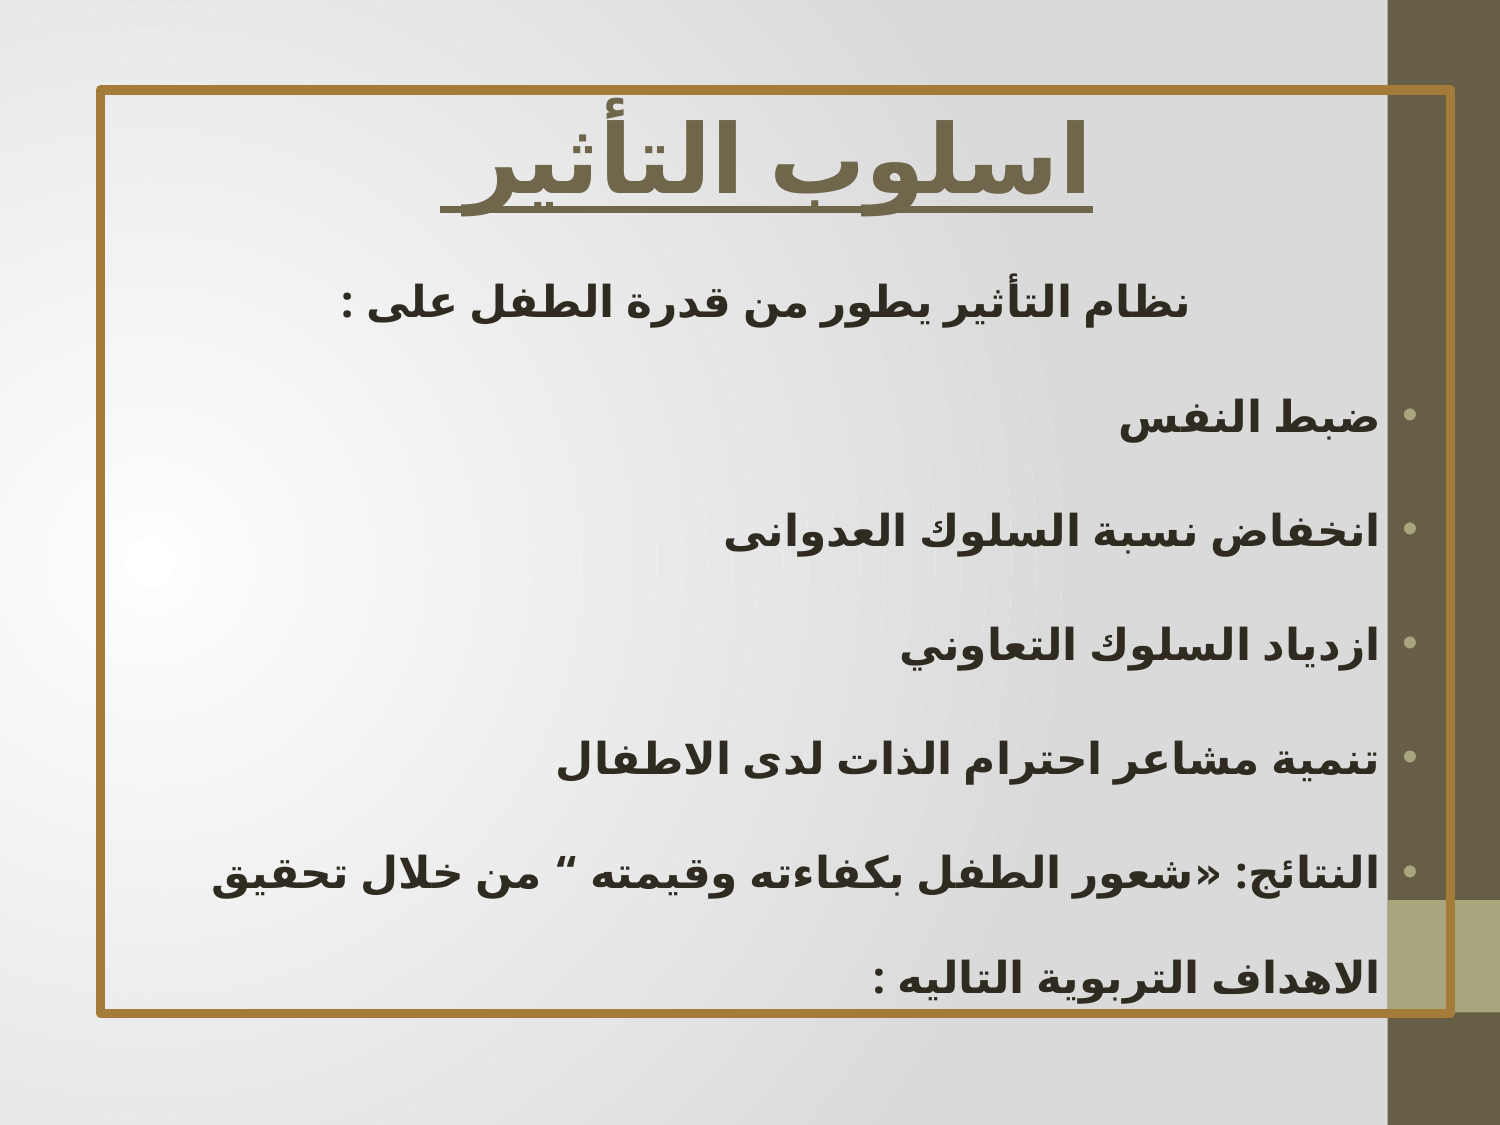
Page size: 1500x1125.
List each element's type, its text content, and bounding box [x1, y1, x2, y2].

list اسلوب التأثير نظام التأثير يطور من قدرة الطفل على : ضبط النفس انخفاض نسبة السلوك العدوانى ازدياد السلوك التعاوني تنمية مشاعر احترام الذات لدى الاطفال النتائج: «شعور الطفل بكفاءته وقيمته “ من خلال تحقيق الاهداف التربوية التاليه : [100, 90, 1451, 1014]
